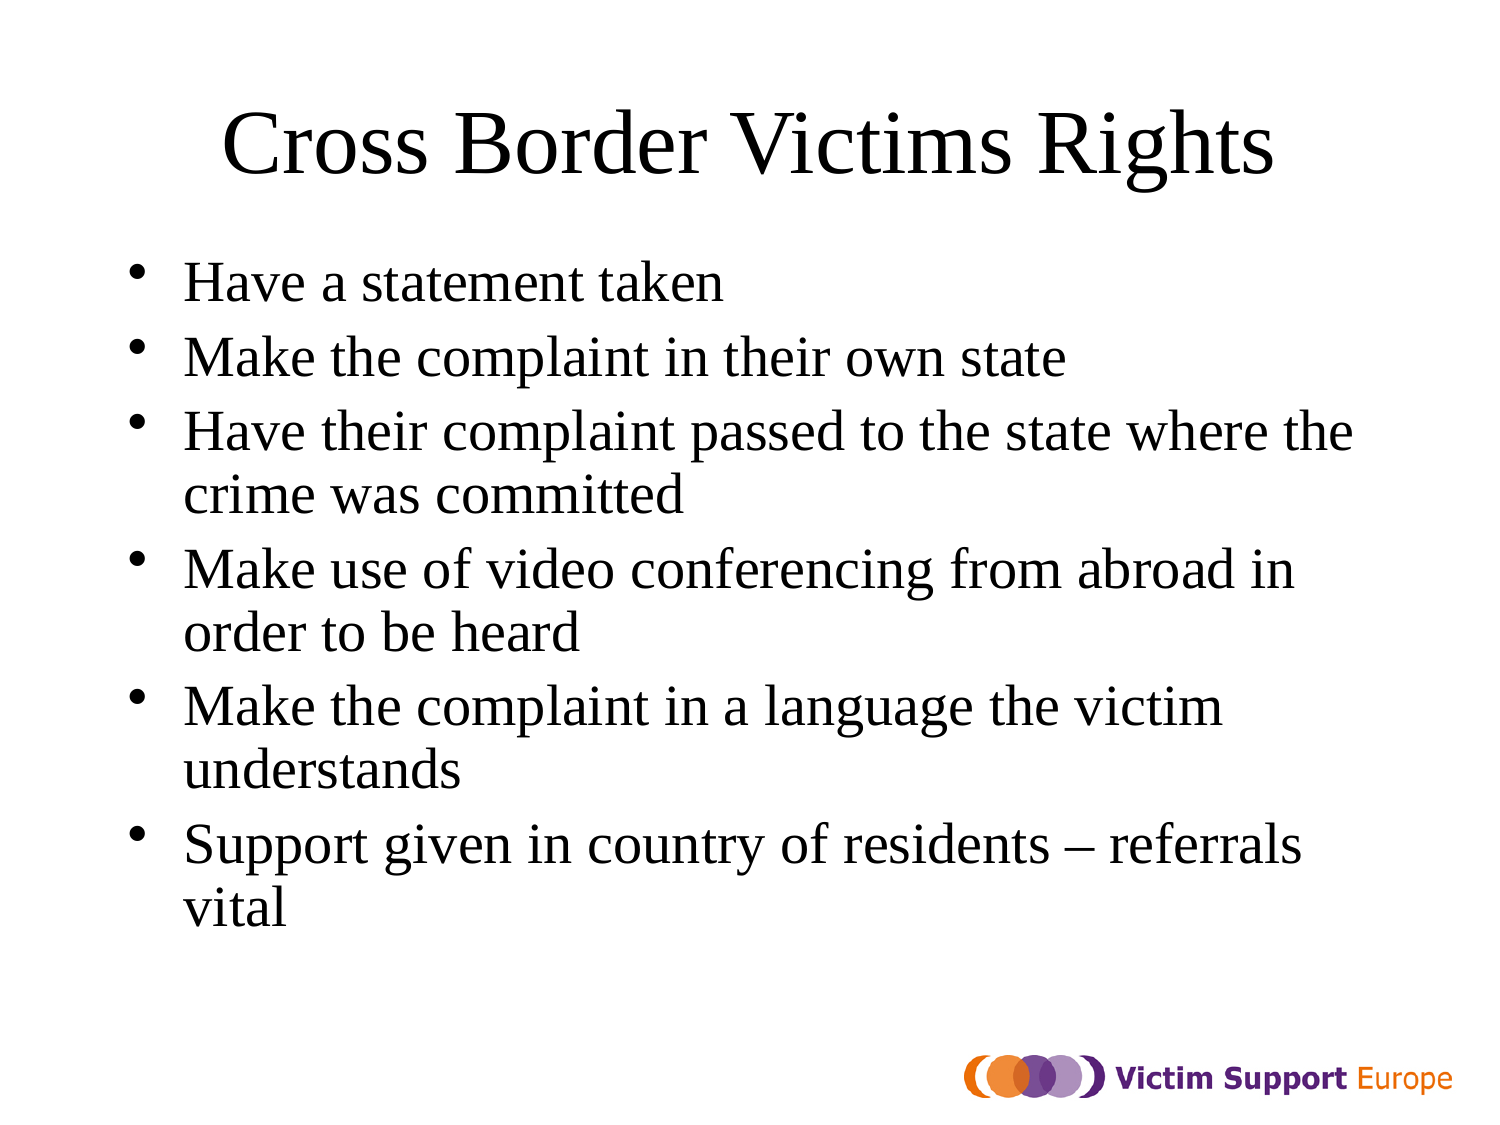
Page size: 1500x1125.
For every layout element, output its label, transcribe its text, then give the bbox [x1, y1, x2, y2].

title Cross Border Victims Rights [112, 54, 1388, 221]
picture [915, 1027, 1500, 1125]
list Have a statement taken Make the complaint in their own state Have their complaint passed to the state where the crime was committed Make use of video conferencing from abroad in order to be heard Make the complaint in a language the victim understands Support given in country of residents – referrals vital [112, 243, 1388, 1012]
